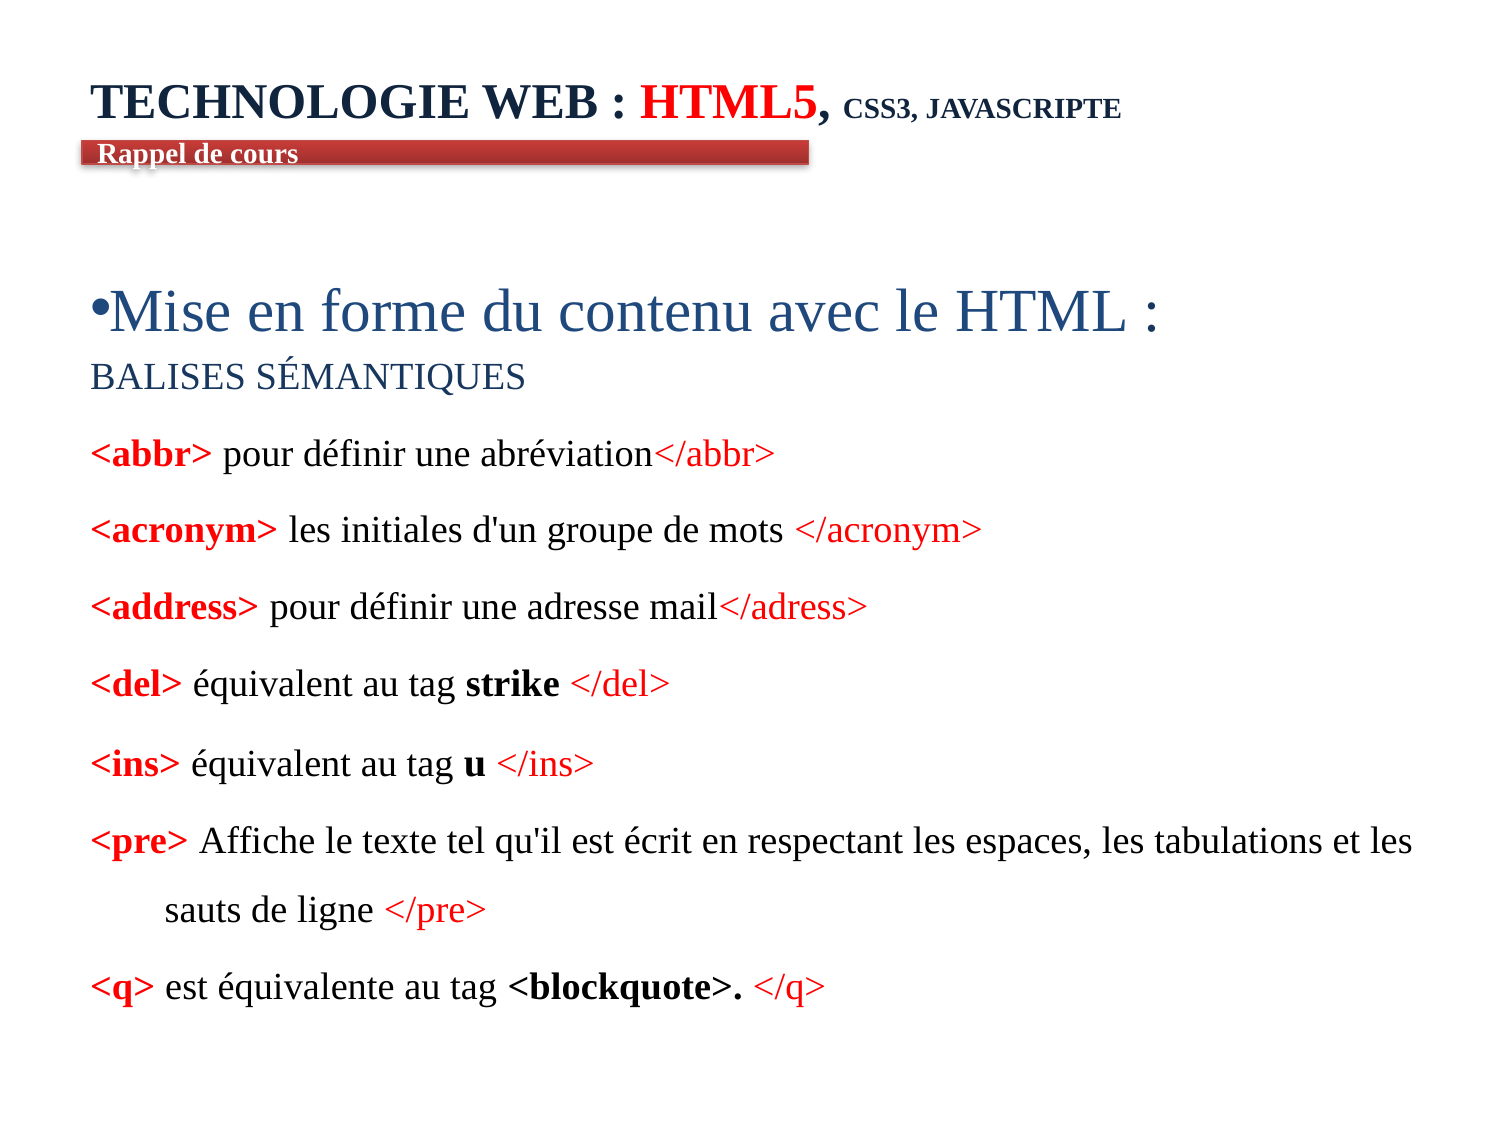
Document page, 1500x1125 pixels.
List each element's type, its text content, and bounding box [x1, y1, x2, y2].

list Mise en forme du contenu avec le HTML : Balises sémantiques <abbr> pour définir une abréviation</abbr> <acronym> les initiales d'un groupe de mots </acronym> <address> pour définir une adresse mail</adress> <del> équivalent au tag strike </del> <ins> équivalent au tag u </ins> <pre> Affiche le texte tel qu'il est écrit en respectant les espaces, les tabulations et les sauts de ligne </pre> <q> est équivalente au tag <blockquote>. </q> [75, 262, 1454, 1020]
title TECHNOLOGIE WEB : HTML5, CSS3, JAVASCRIPTE [75, 45, 1425, 153]
text_box Rappel de cours [81, 140, 809, 165]
